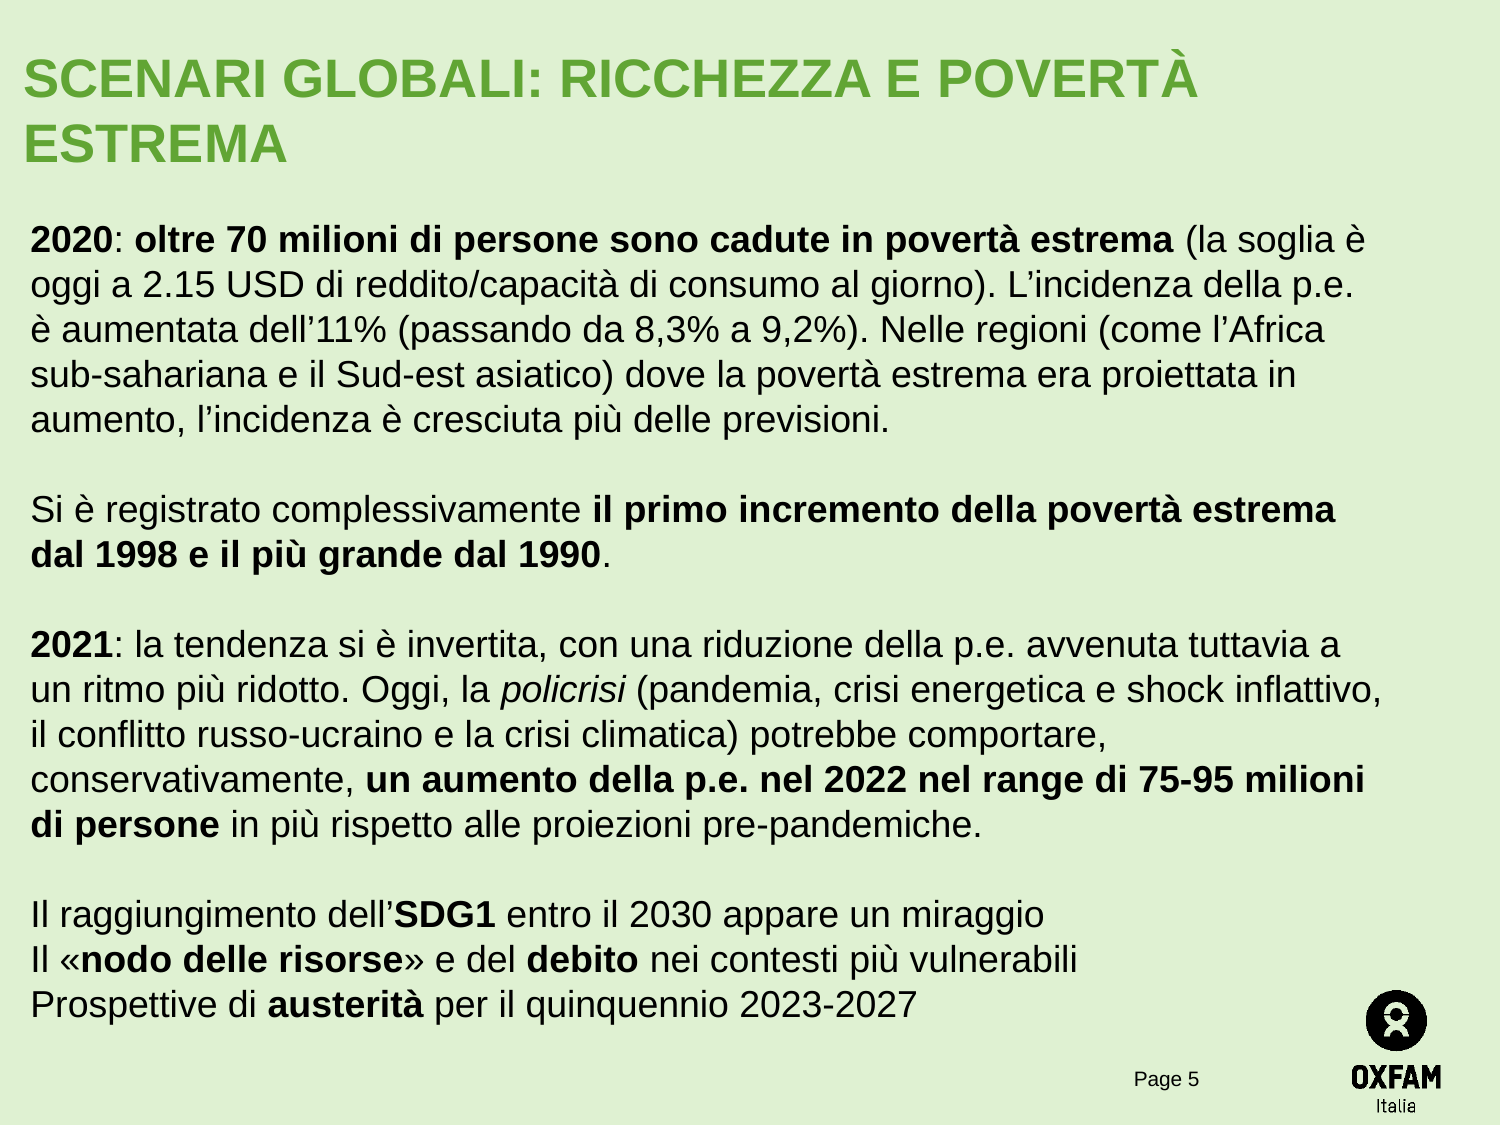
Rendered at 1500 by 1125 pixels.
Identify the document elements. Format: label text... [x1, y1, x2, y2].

picture [1345, 983, 1447, 1119]
title SCENARI GLOBALI: RICCHEZZA E POVERTÀ ESTREMA [8, 49, 1404, 168]
list 2020: oltre 70 milioni di persone sono cadute in povertà estrema (la soglia è oggi a 2.15 USD di reddito/capacità di consumo al giorno). L’incidenza della p.e. è aumentata dell’11% (passando da 8,3% a 9,2%). Nelle regioni (come l’Africa sub-sahariana e il Sud-est asiatico) dove la povertà estrema era proiettata in aumento, l’incidenza è cresciuta più delle previsioni. Si è registrato complessivamente il primo incremento della povertà estrema dal 1998 e il più grande dal 1990. 2021: la tendenza si è invertita, con una riduzione della p.e. avvenuta tuttavia a un ritmo più ridotto. Oggi, la policrisi (pandemia, crisi energetica e shock inflattivo, il conflitto russo-ucraino e la crisi climatica) potrebbe comportare, conservativamente, un aumento della p.e. nel 2022 nel range di 75-95 milioni di persone in più rispetto alle proiezioni pre-pandemiche. Il raggiungimento dell’SDG1 entro il 2030 appare un miraggio Il «nodo delle risorse» e del debito nei contesti più vulnerabili Prospettive di austerità per il quinquennio 2023-2027 [15, 167, 1400, 1042]
